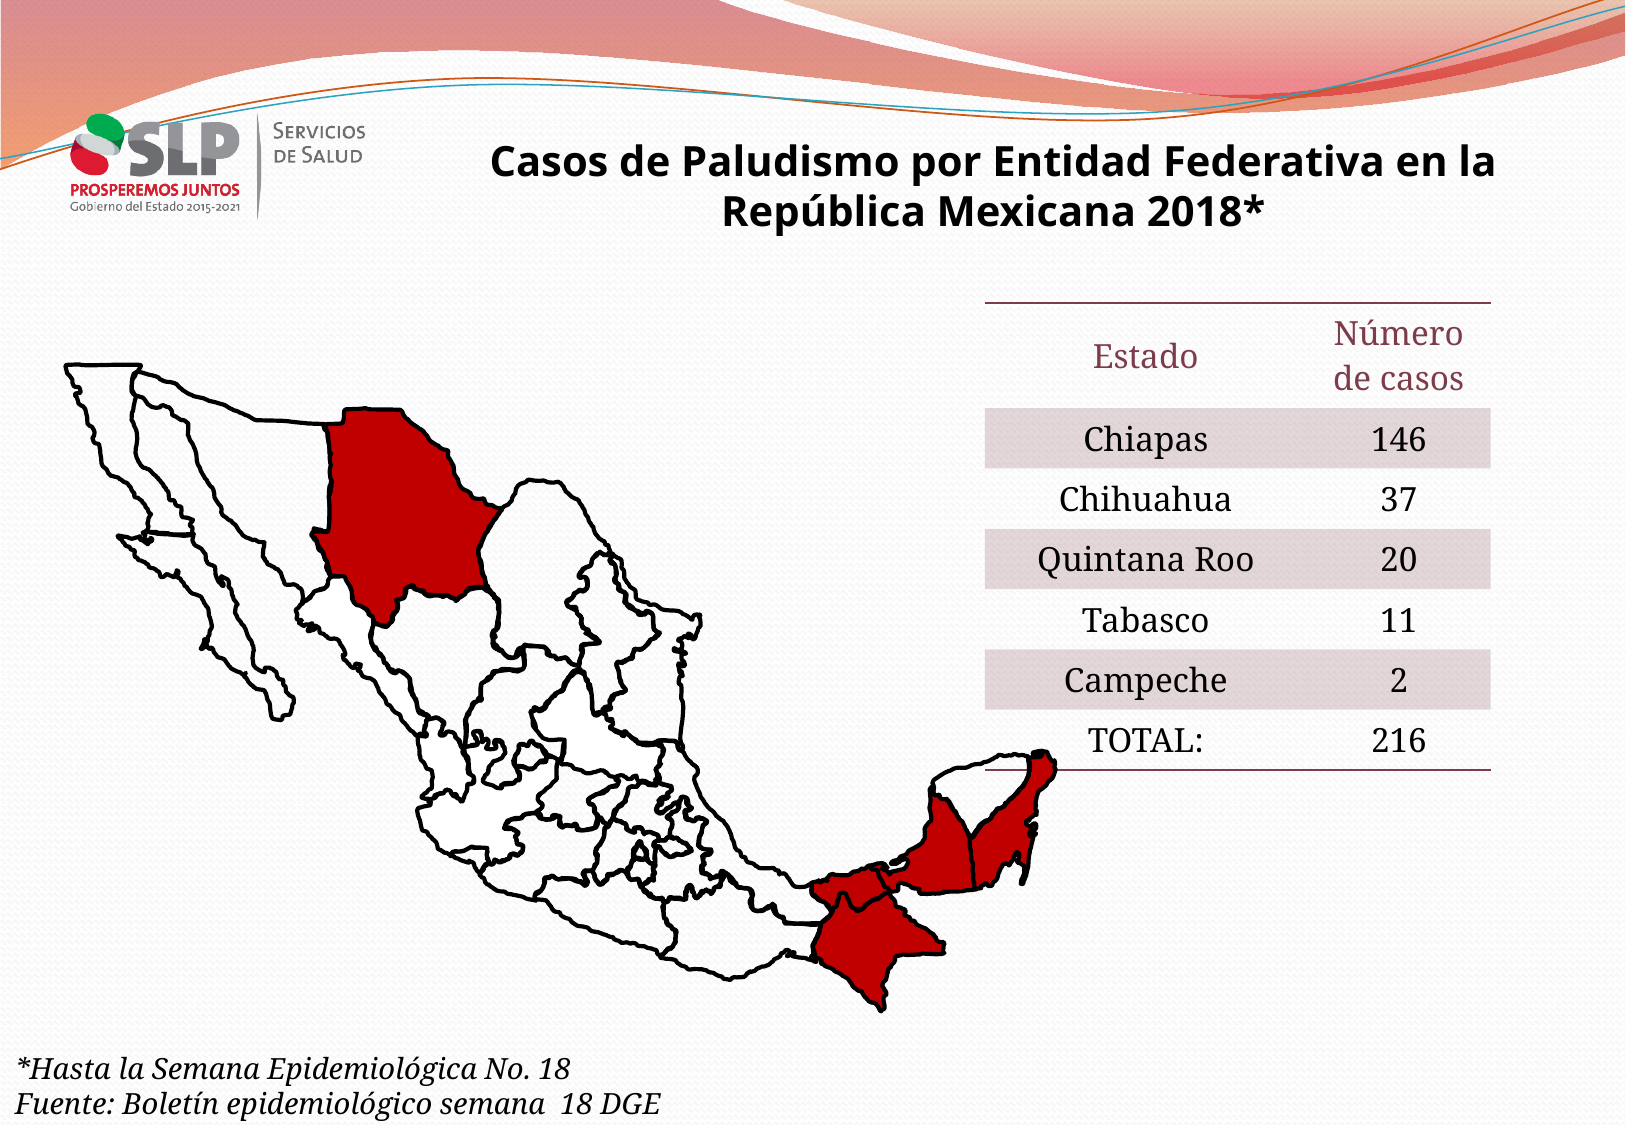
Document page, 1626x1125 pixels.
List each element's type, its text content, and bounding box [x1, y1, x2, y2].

picture [69, 113, 365, 221]
text_box *Hasta la Semana Epidemiológica No. 18 Fuente: Boletín epidemiológico semana 18 DGE [0, 1008, 991, 1125]
table_cell 146 [1307, 408, 1491, 468]
table_cell Chihuahua [1062, 468, 1307, 529]
table_cell Tabasco [1062, 589, 1307, 649]
table_cell 216 [1307, 710, 1491, 769]
table_cell Chiapas [1062, 408, 1307, 468]
table_cell Campeche [1062, 649, 1307, 710]
table_cell TOTAL: [1062, 710, 1307, 769]
table_cell 2 [1307, 649, 1491, 710]
table_cell Quintana Roo [1062, 529, 1307, 589]
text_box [65, 364, 1056, 1012]
text_box Casos de Paludismo por Entidad Federativa en la República Mexicana 2018* [390, 76, 1597, 242]
table_header Número de casos [1307, 304, 1491, 408]
table_cell 20 [1307, 529, 1491, 589]
table_header Estado [985, 304, 1307, 408]
table_cell 37 [1307, 468, 1491, 529]
table_cell 11 [1307, 589, 1491, 649]
